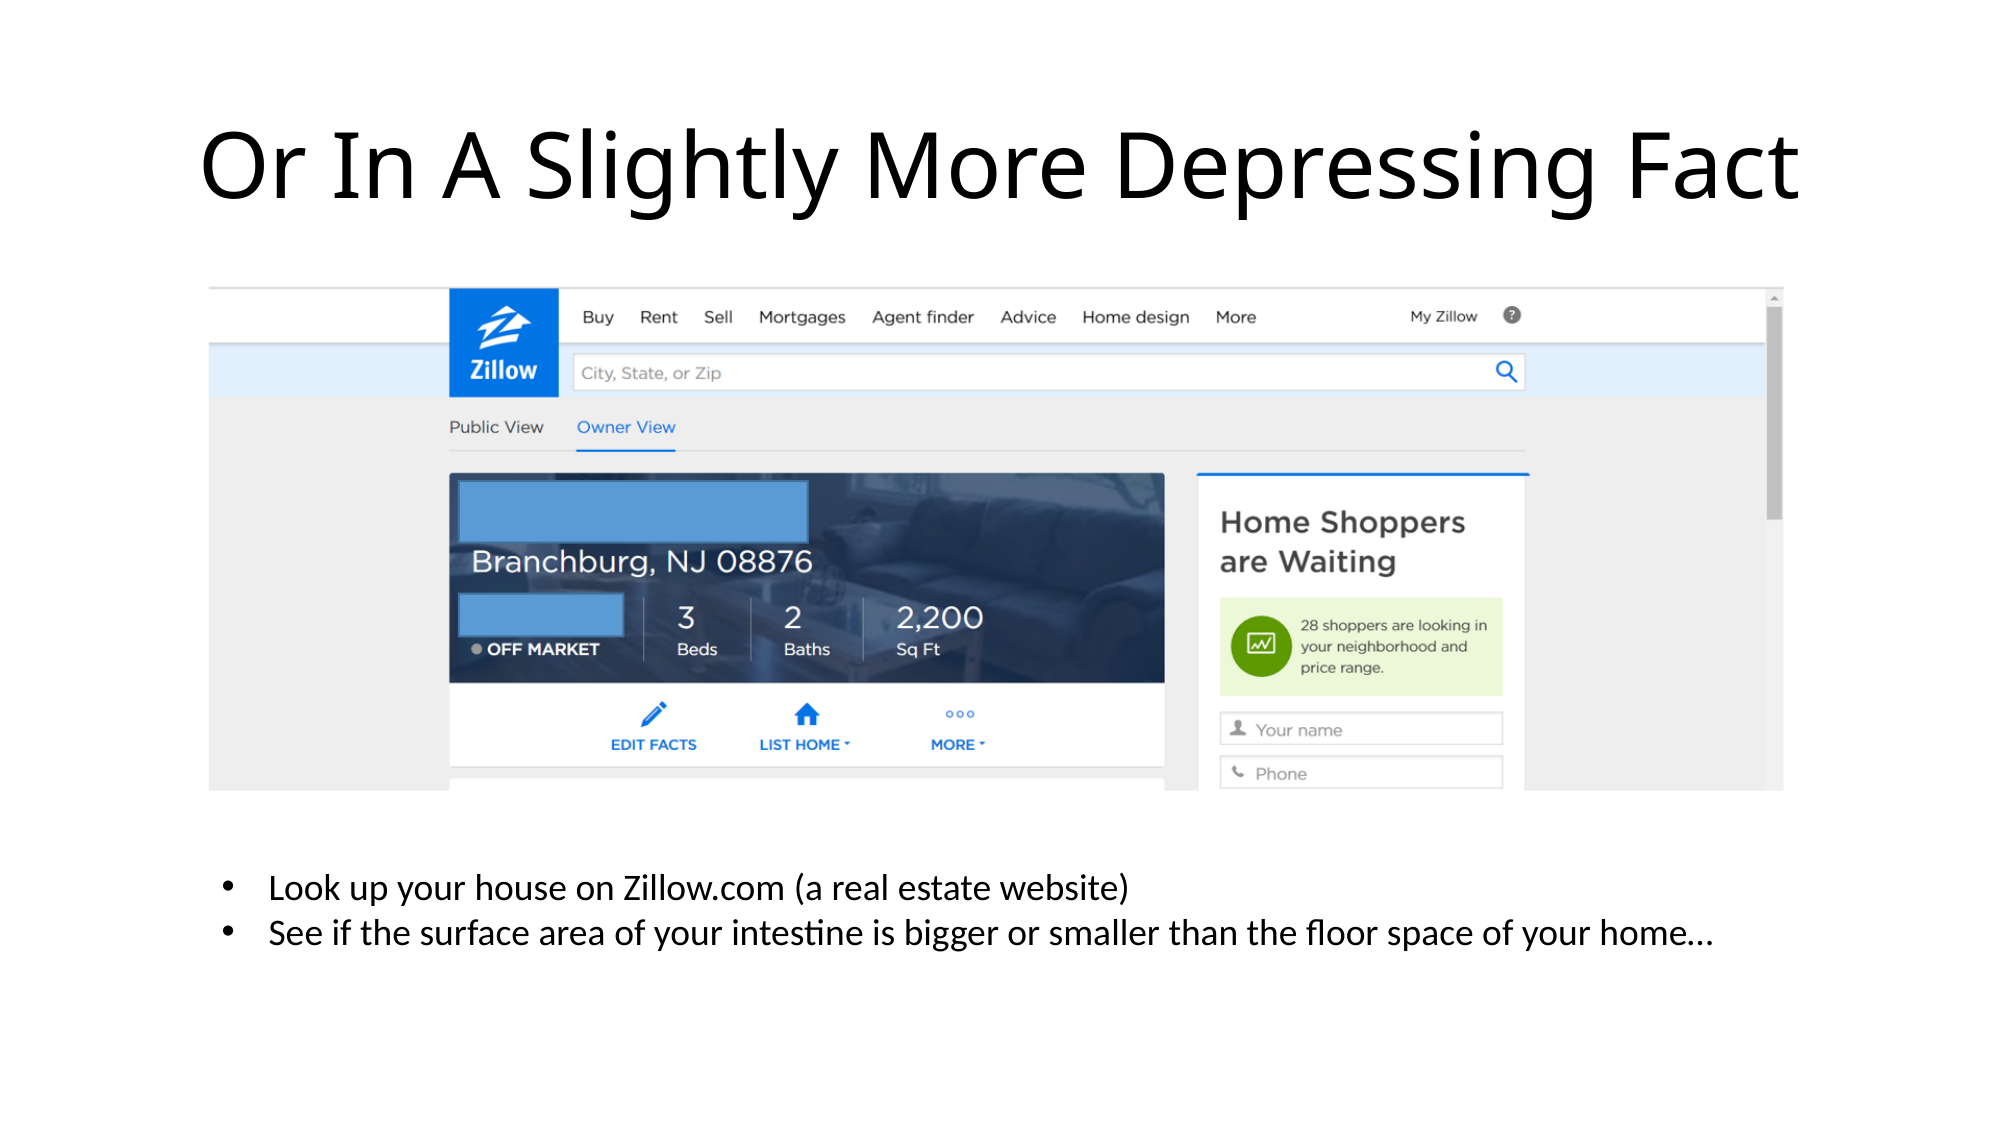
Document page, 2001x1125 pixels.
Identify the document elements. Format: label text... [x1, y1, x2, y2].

text_box Look up your house on Zillow.com (a real estate website) See if the surface area of your intestine is bigger or smaller than the floor space of your home… [206, 855, 1793, 961]
title Or In A Slightly More Depressing Fact [137, 59, 1863, 278]
picture [206, 285, 1793, 815]
